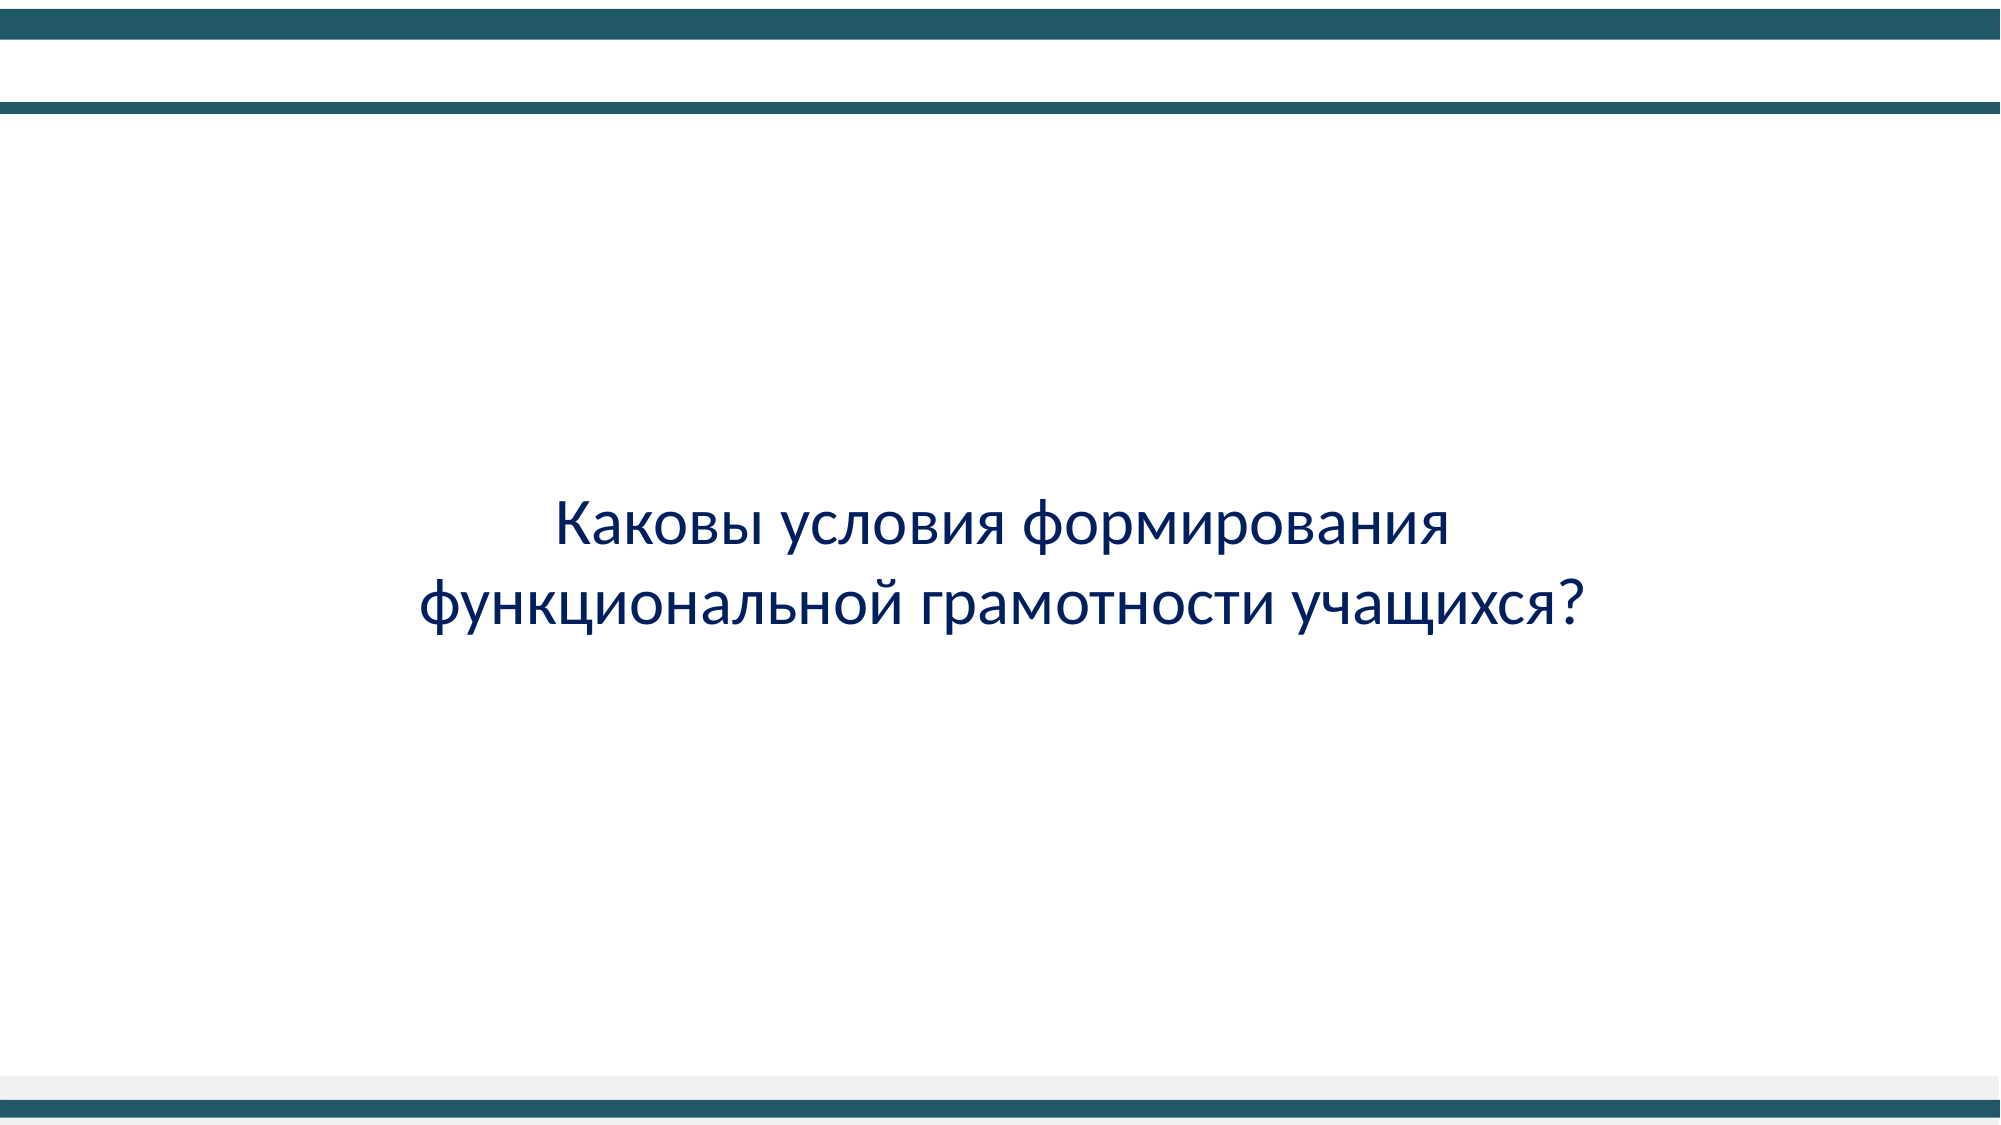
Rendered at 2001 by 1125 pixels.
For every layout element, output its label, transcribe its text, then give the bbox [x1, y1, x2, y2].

text_box [0, 102, 2000, 114]
text_box Каковы условия формирования функциональной грамотности учащихся? [416, 475, 1591, 638]
